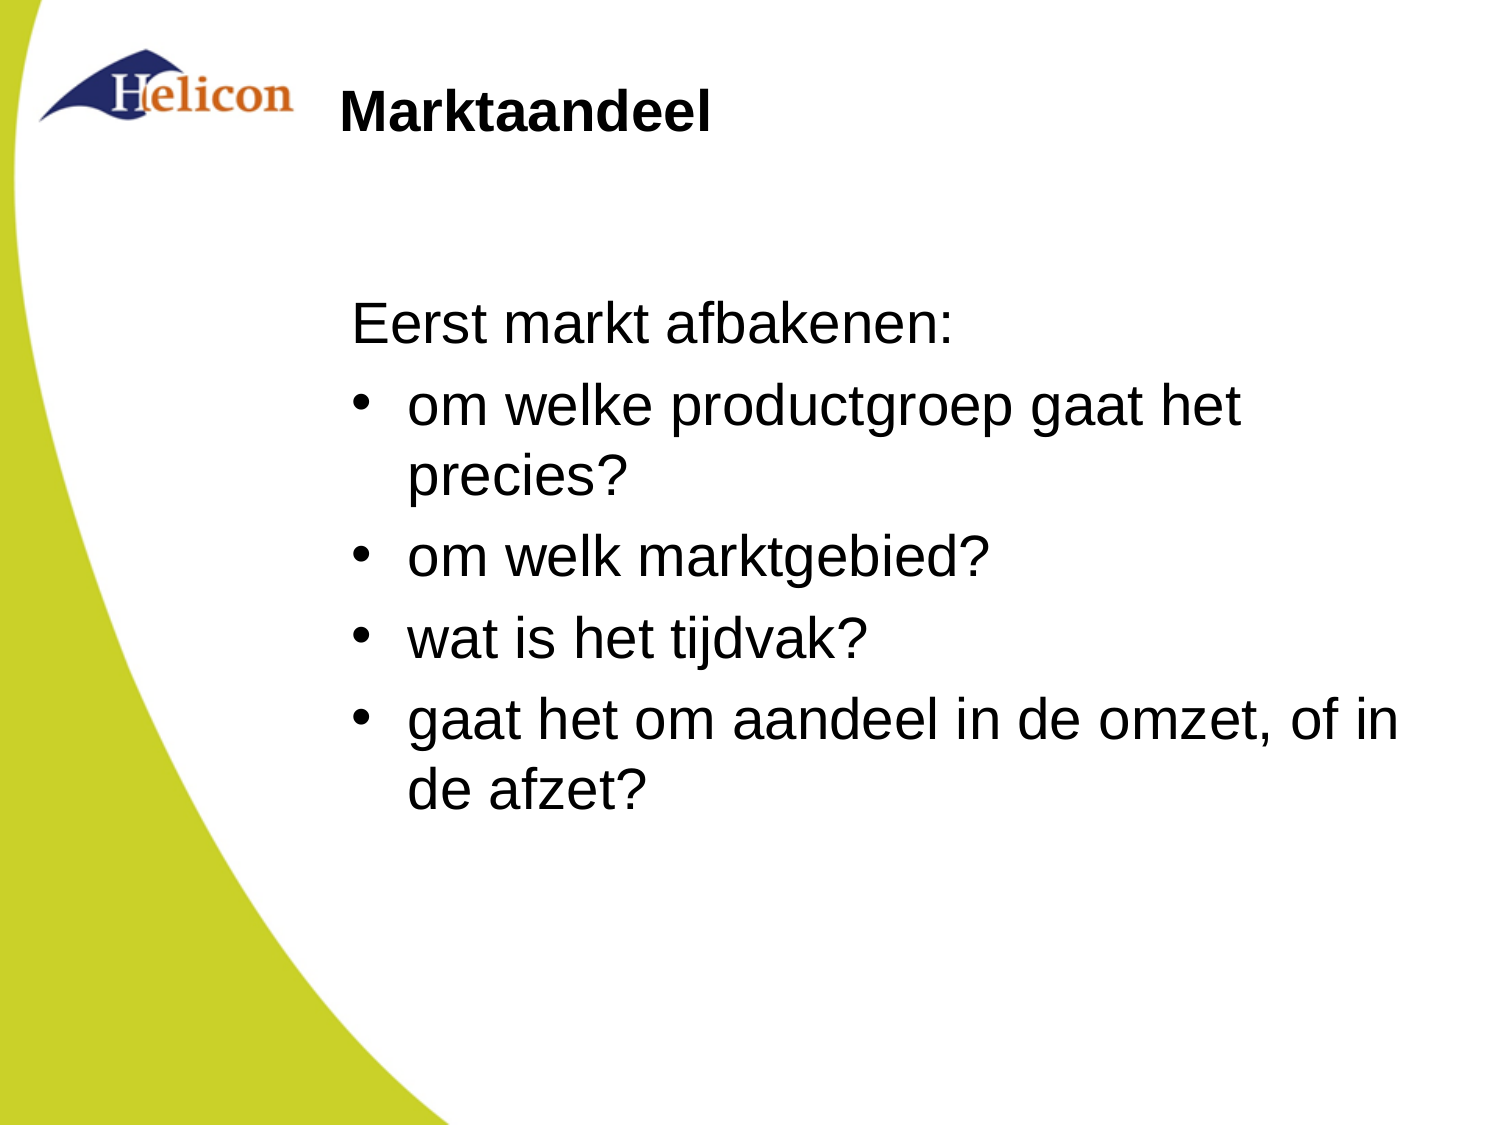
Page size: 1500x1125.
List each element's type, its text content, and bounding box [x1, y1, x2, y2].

picture [0, 0, 1500, 1125]
list Eerst markt afbakenen: om welke productgroep gaat het precies? om welk marktgebied? wat is het tijdvak? gaat het om aandeel in de omzet, of in de afzet? [336, 196, 1425, 1005]
title Marktaandeel [324, 54, 1415, 161]
